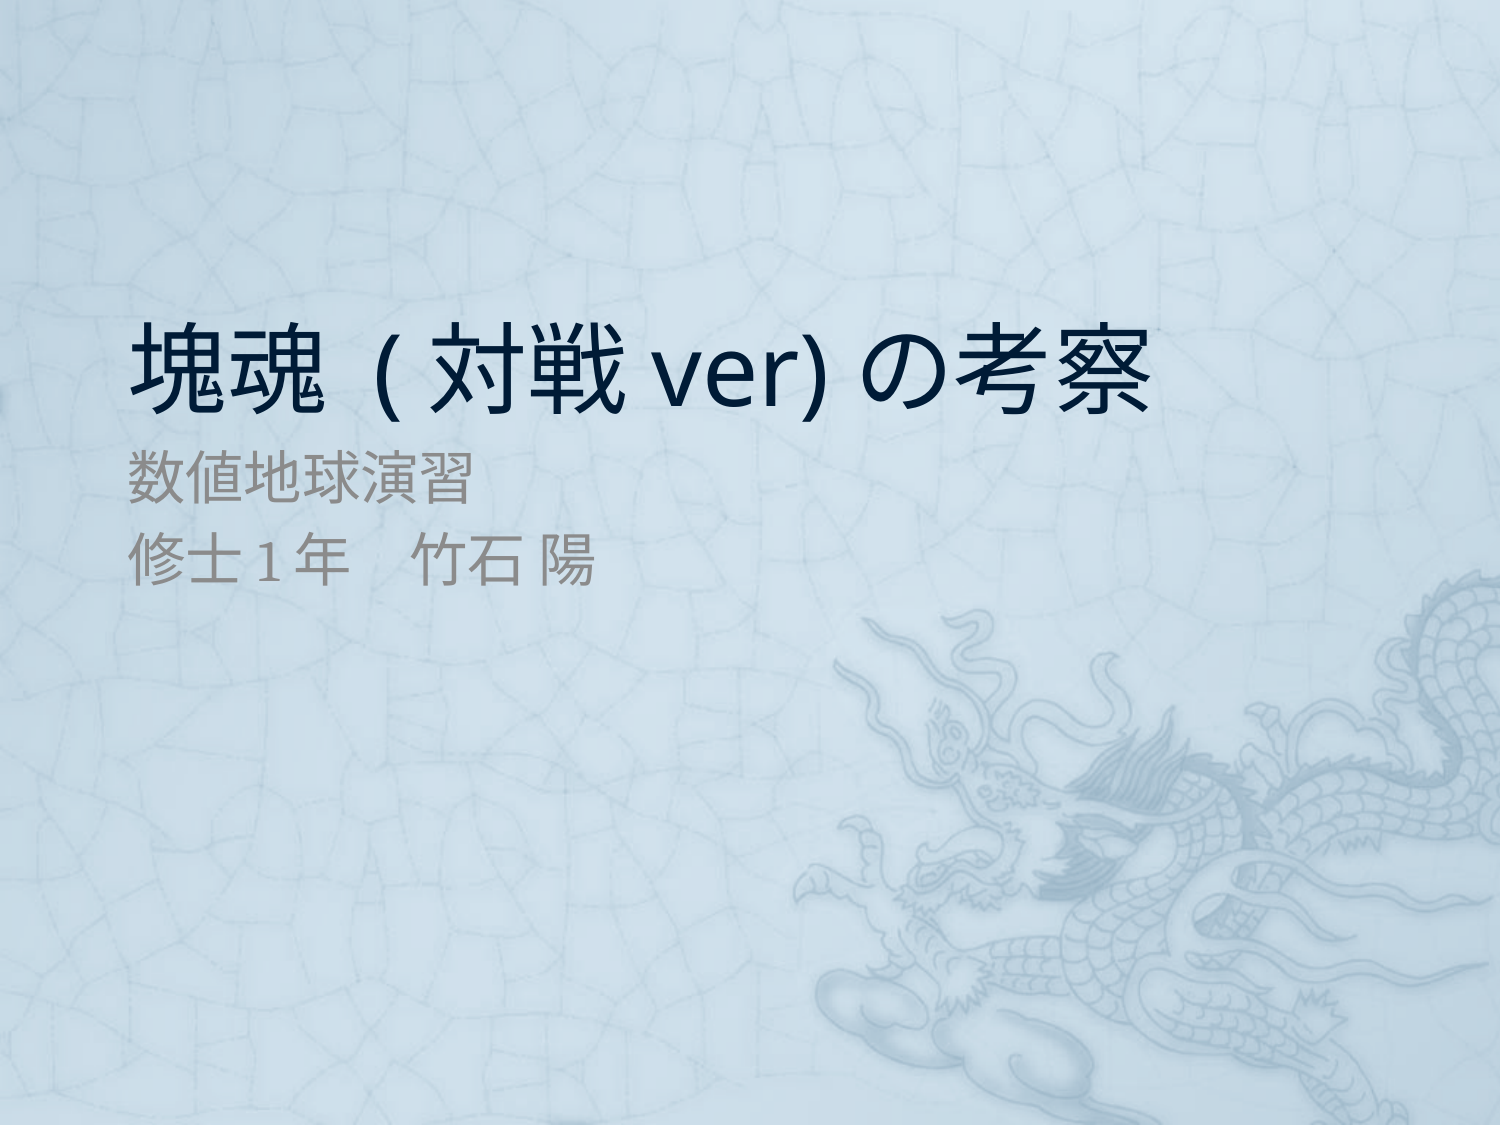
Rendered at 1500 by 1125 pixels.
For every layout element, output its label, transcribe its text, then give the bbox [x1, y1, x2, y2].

subtitle 数値地球演習 修士1年 竹石 陽 [112, 433, 1207, 722]
title 塊魂 (対戦ver)の考察 [112, 192, 1388, 434]
